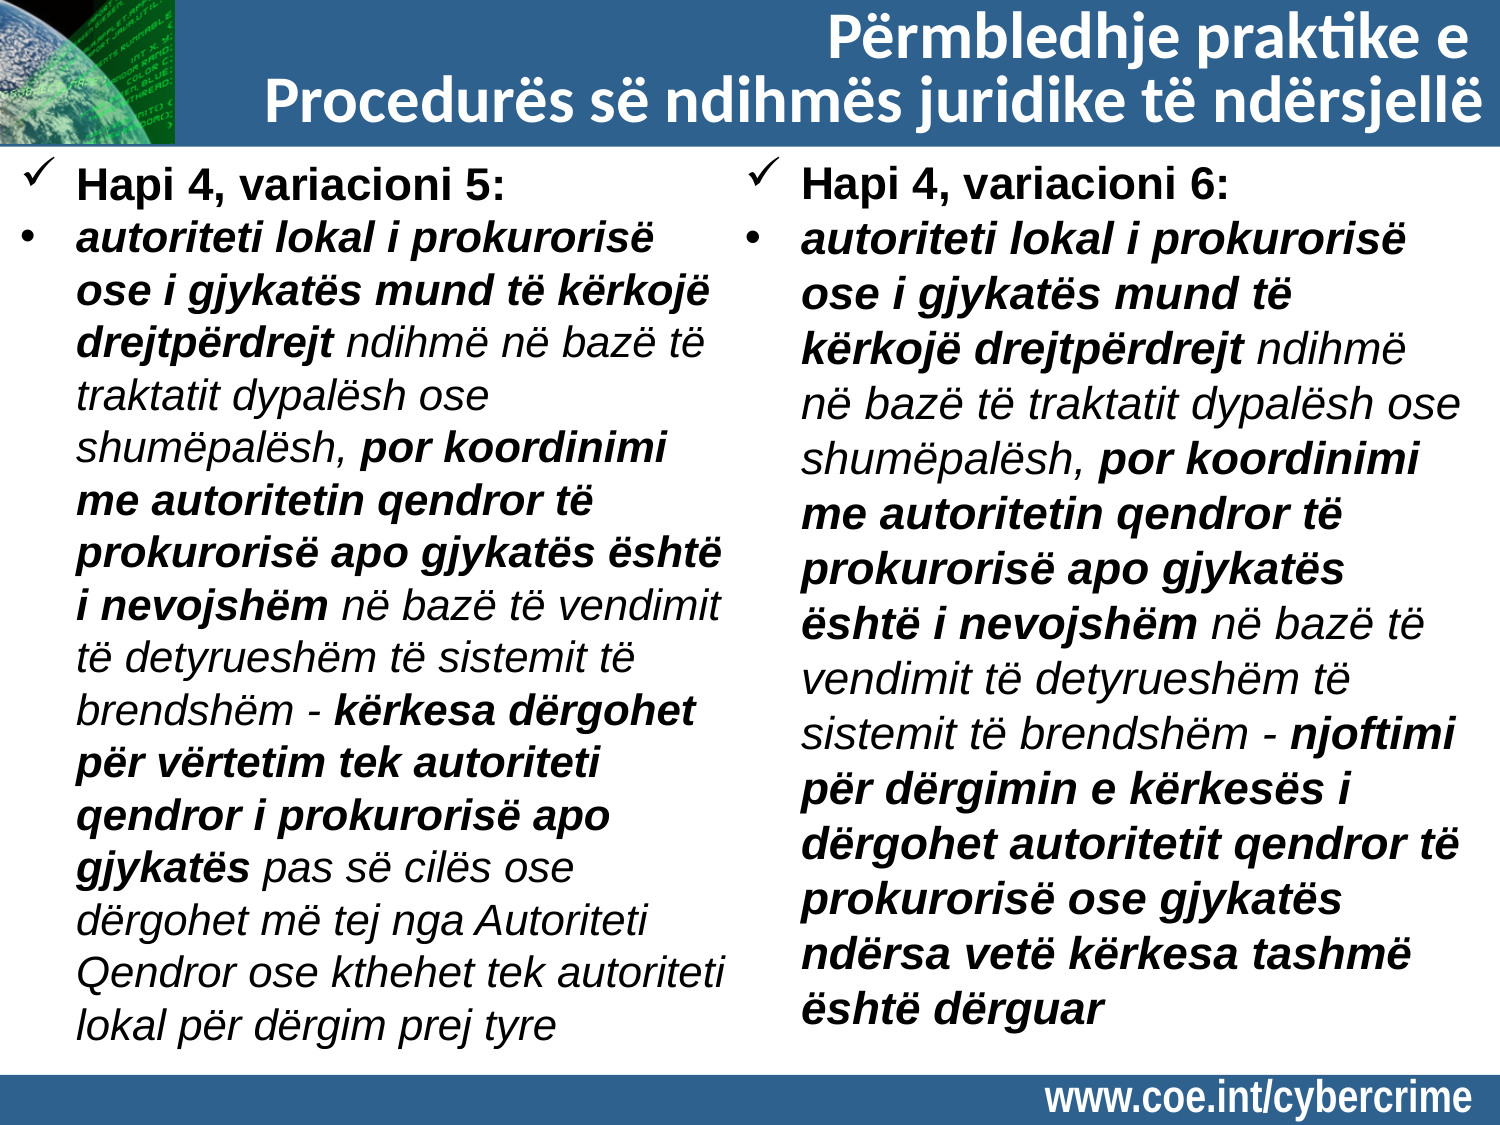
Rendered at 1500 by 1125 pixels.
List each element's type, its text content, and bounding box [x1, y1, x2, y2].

text_box Hapi 4, variacioni 6: autoriteti lokal i prokurorisë ose i gjykatës mund të kërkojë drejtpërdrejt ndihmë në bazë të traktatit dypalësh ose shumëpalësh, por koordinimi me autoritetin qendror të prokurorisë apo gjykatës është i nevojshëm në bazë të vendimit të detyrueshëm të sistemit të brendshëm - njoftimi për dërgimin e kërkesës i dërgohet autoritetit qendror të prokurorisë ose gjykatës ndërsa vetë kërkesa tashmë është dërguar [729, 146, 1480, 1042]
text_box Hapi 4, variacioni 5: autoriteti lokal i prokurorisë ose i gjykatës mund të kërkojë drejtpërdrejt ndihmë në bazë të traktatit dypalësh ose shumëpalësh, por koordinimi me autoritetin qendror të prokurorisë apo gjykatës është i nevojshëm në bazë të vendimit të detyrueshëm të sistemit të brendshëm - kërkesa dërgohet për vërtetim tek autoriteti qendror i prokurorisë apo gjykatës pas së cilës ose dërgohet më tej nga Autoriteti Qendror ose kthehet tek autoriteti lokal për dërgim prej tyre [5, 146, 756, 1057]
picture [0, 0, 175, 144]
text_box www.coe.int/cybercrime [1030, 1059, 1500, 1125]
text_box Përmbledhje praktike e Procedurës së ndihmës juridike të ndërsjellë [179, 0, 1500, 149]
text_box [0, 1073, 1030, 1125]
